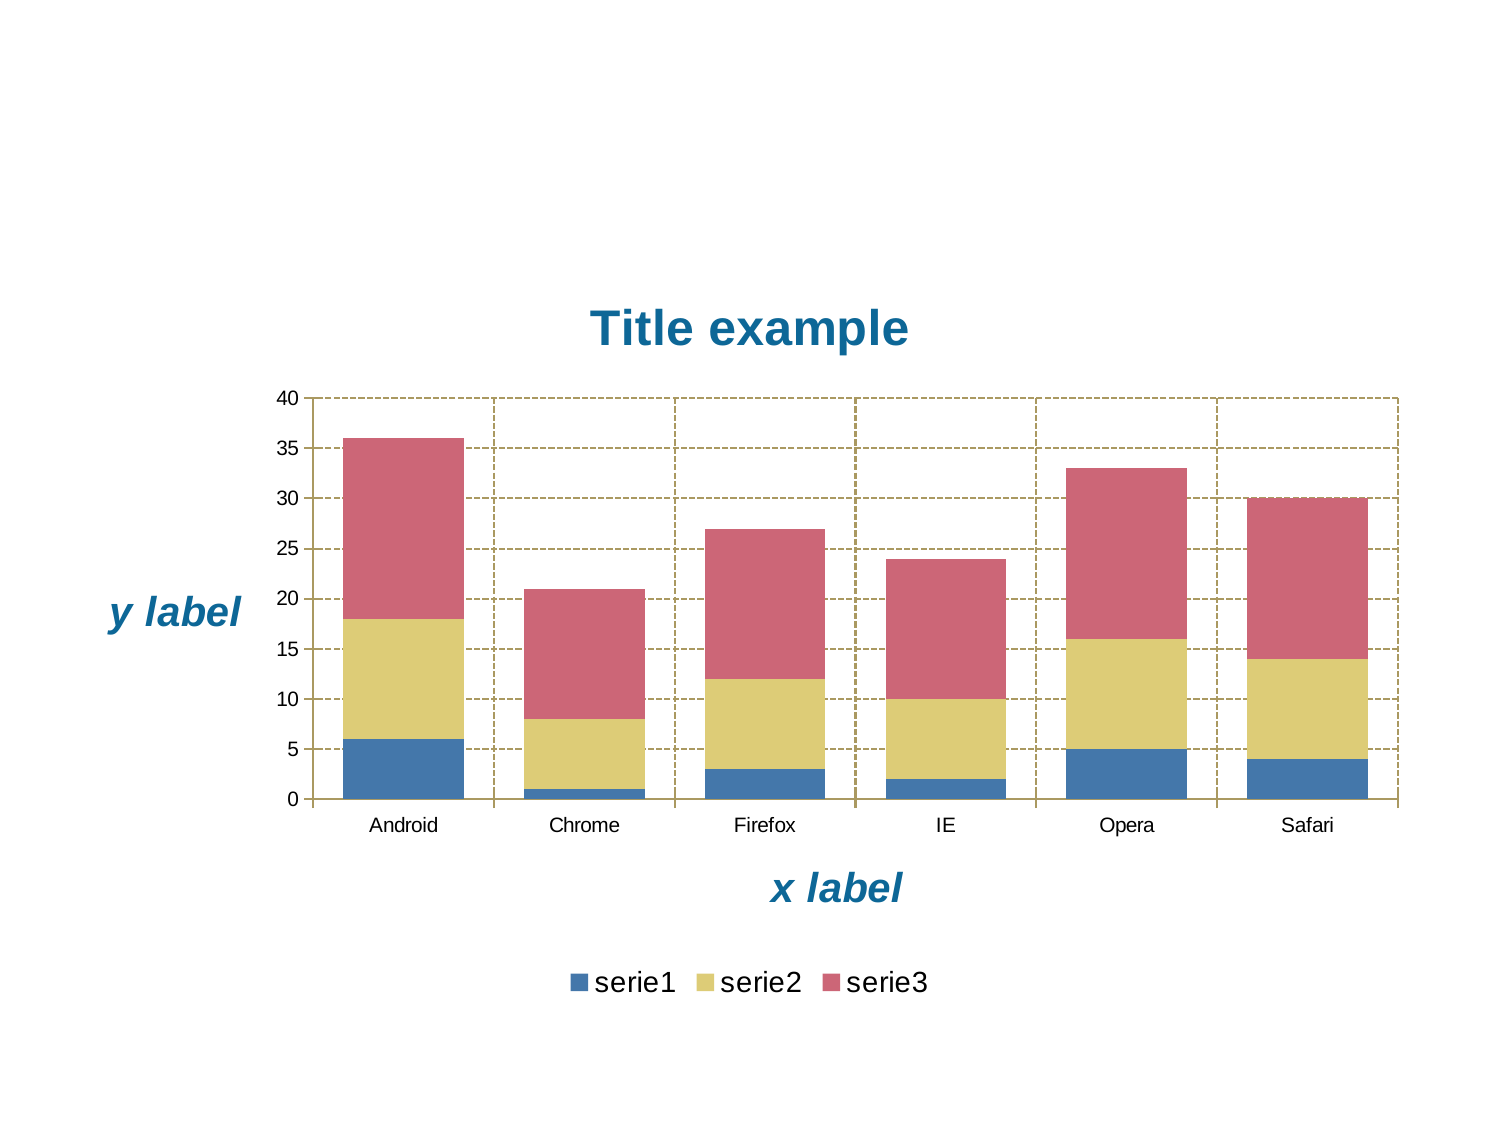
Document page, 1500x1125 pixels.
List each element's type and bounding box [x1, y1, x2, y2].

chart [74, 262, 1426, 1006]
